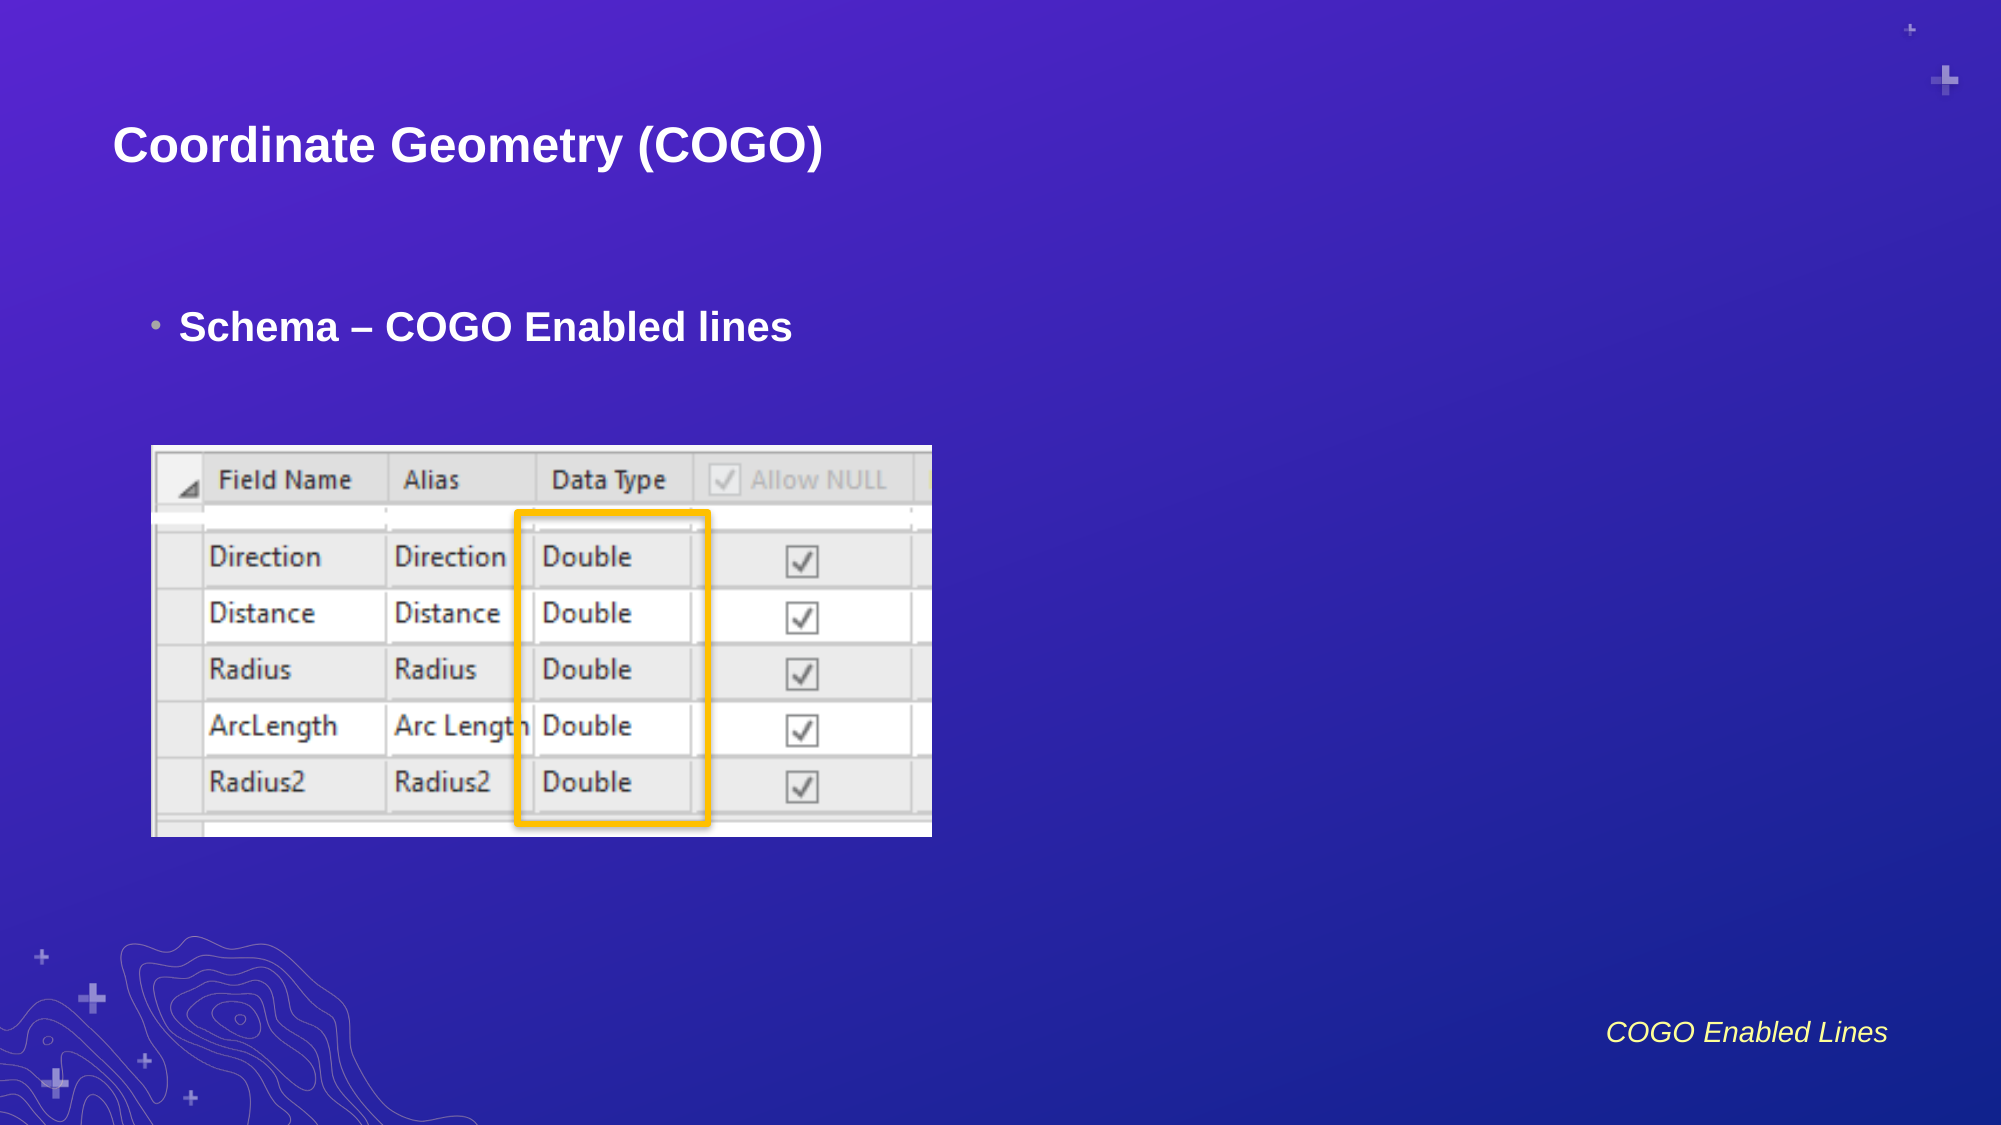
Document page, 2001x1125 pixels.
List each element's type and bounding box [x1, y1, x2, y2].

picture [150, 444, 932, 837]
text_box [0, 0, 2000, 1125]
